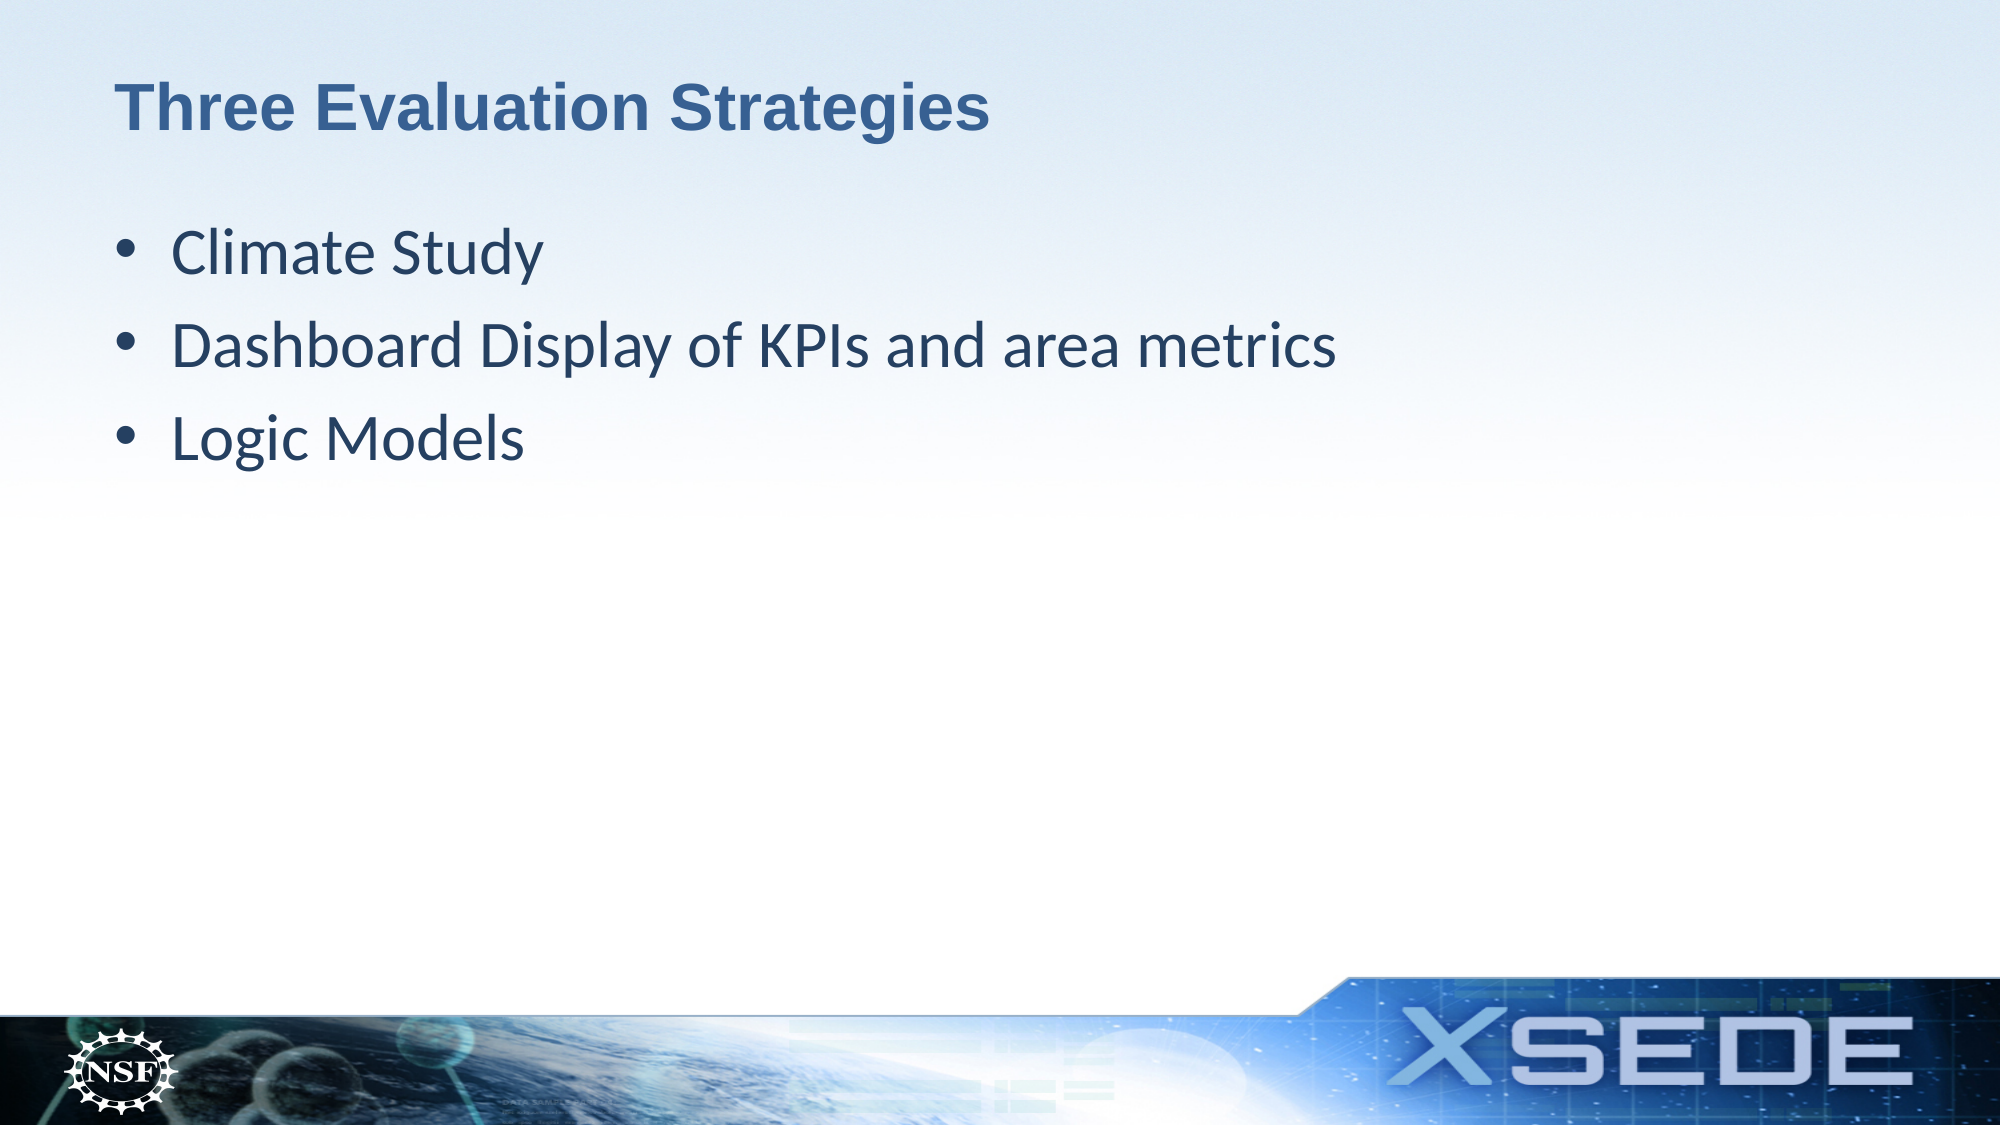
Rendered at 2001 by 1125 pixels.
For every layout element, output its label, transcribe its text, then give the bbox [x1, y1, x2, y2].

picture [0, 0, 2000, 1125]
title Three Evaluation Strategies [99, 44, 1901, 163]
list Climate Study Dashboard Display of KPIs and area metrics Logic Models [99, 199, 1901, 963]
